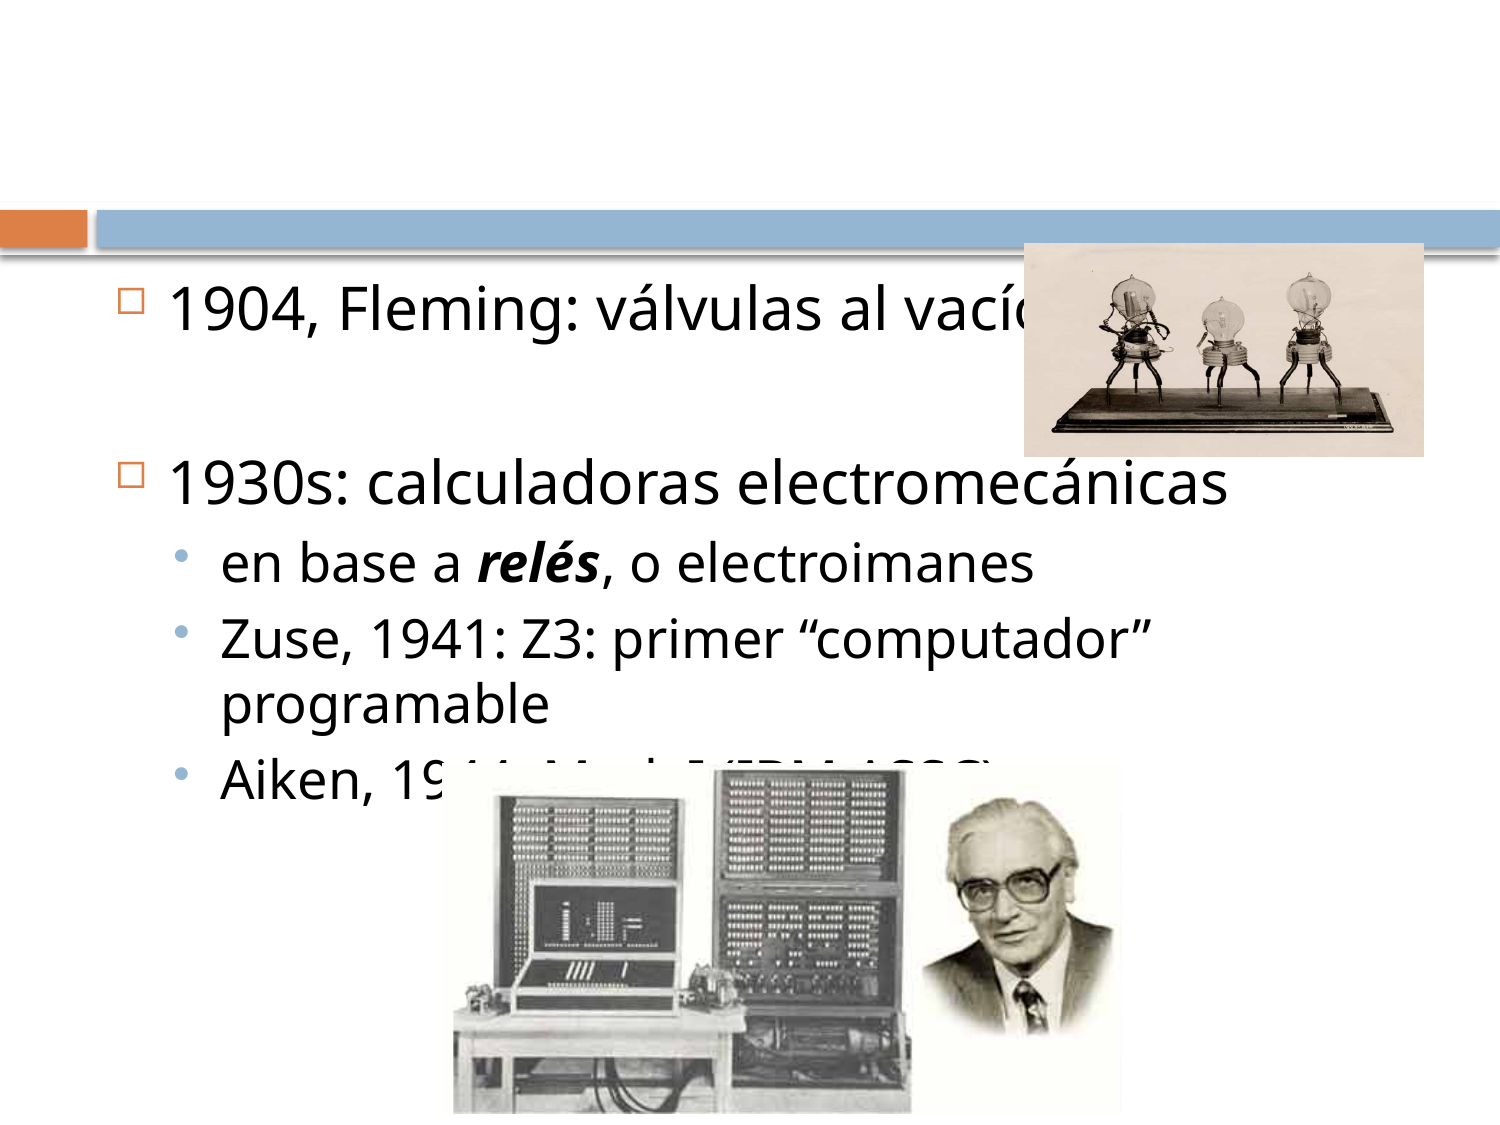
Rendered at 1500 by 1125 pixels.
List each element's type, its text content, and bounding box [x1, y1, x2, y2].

picture [1024, 243, 1424, 457]
picture [442, 762, 1122, 1114]
list 1904, Fleming: válvulas al vacío 1930s: calculadoras electromecánicas en base a relés, o electroimanes Zuse, 1941: Z3: primer “computador” programable Aiken, 1944: Mark I (IBM ASSC) [100, 262, 1438, 1000]
